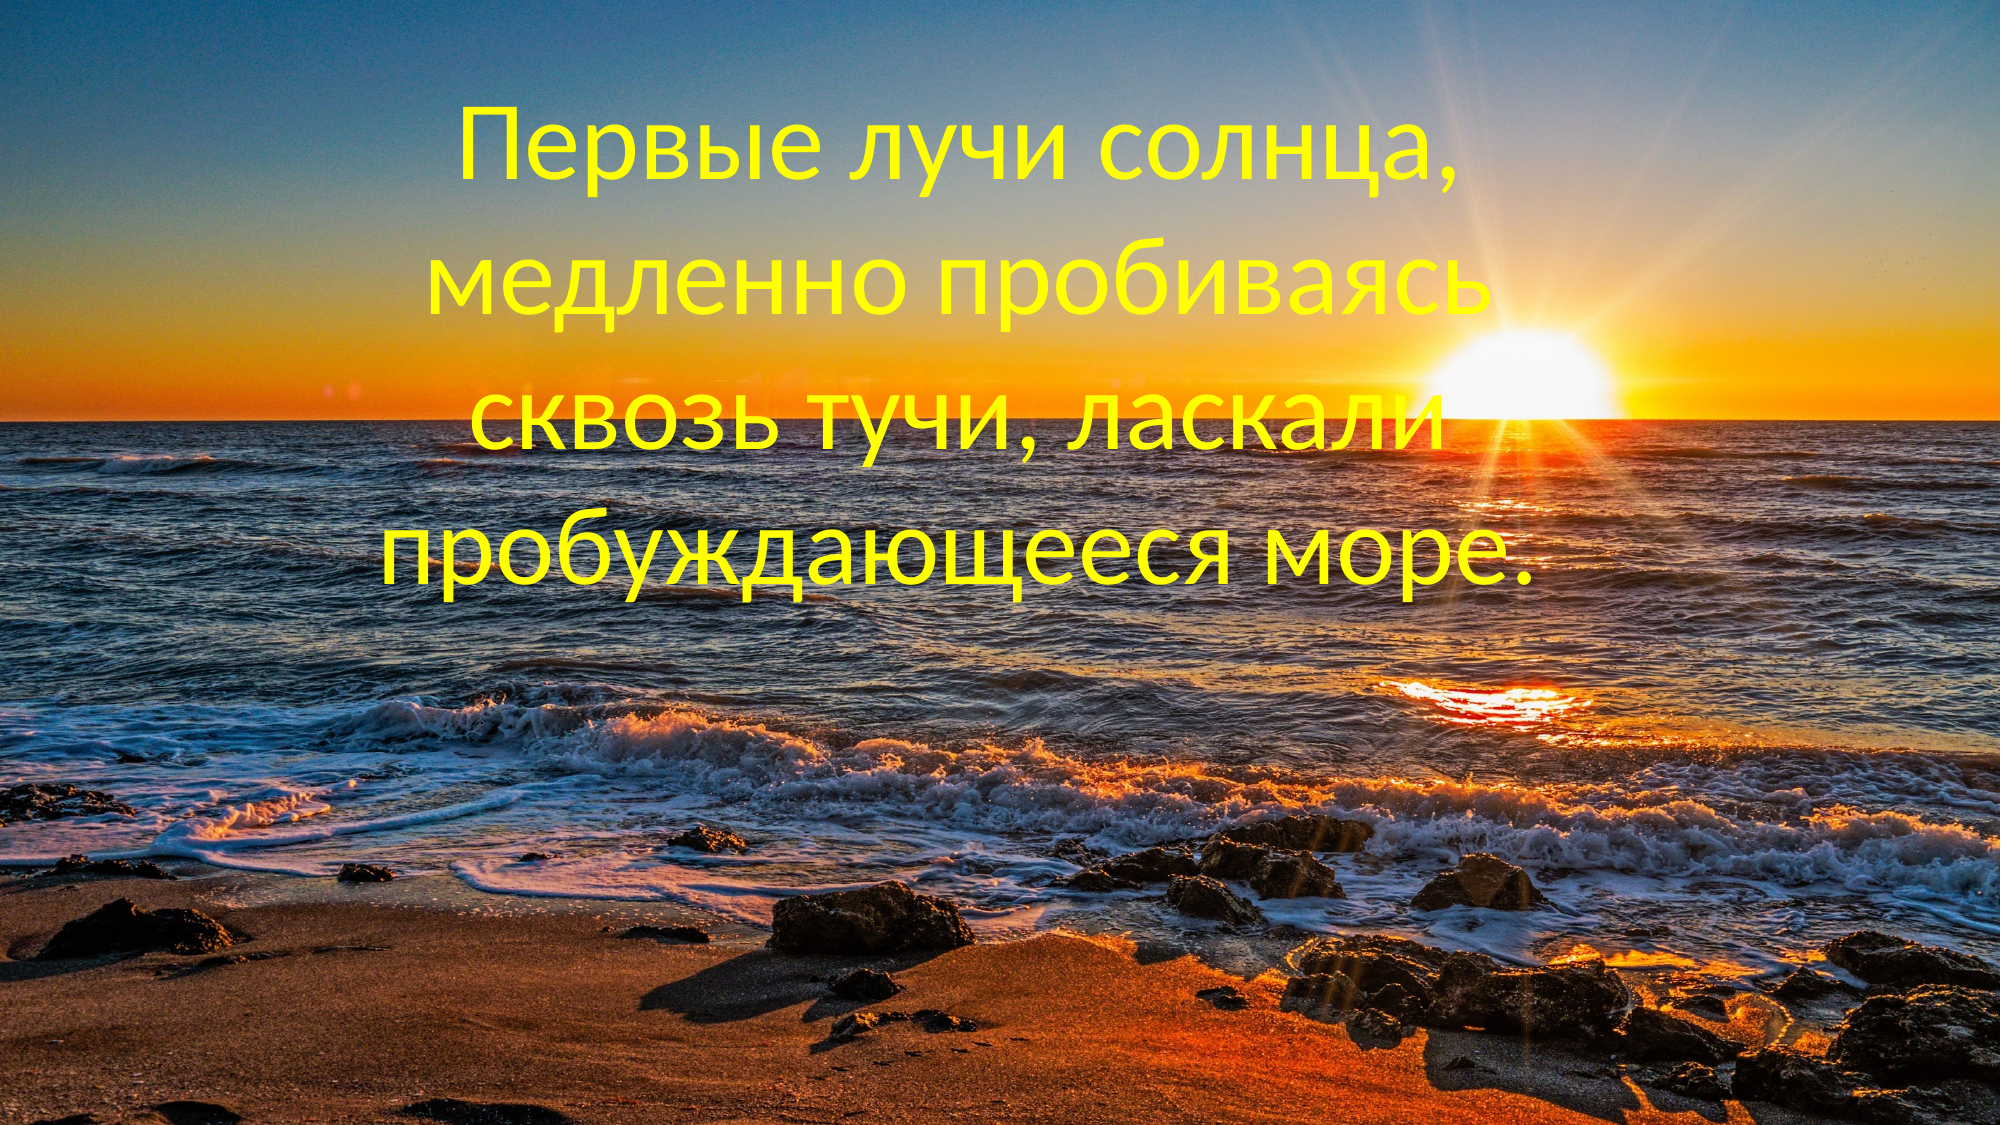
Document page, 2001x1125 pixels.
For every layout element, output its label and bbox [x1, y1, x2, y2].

list [0, 0, 2000, 1125]
